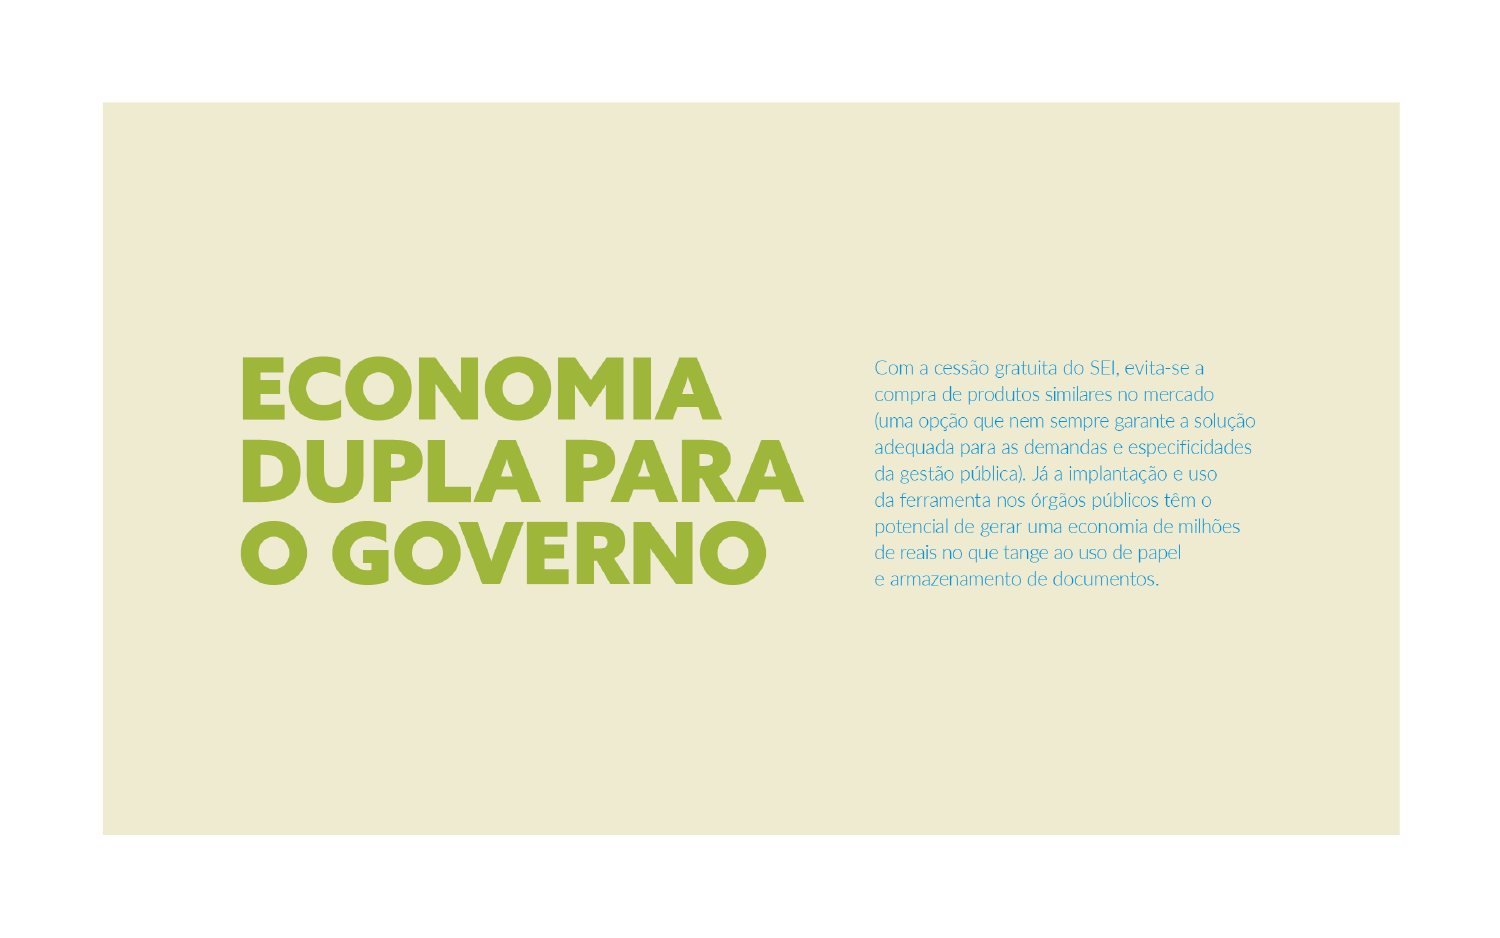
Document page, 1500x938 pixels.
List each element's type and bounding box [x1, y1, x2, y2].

list [0, 0, 1500, 938]
